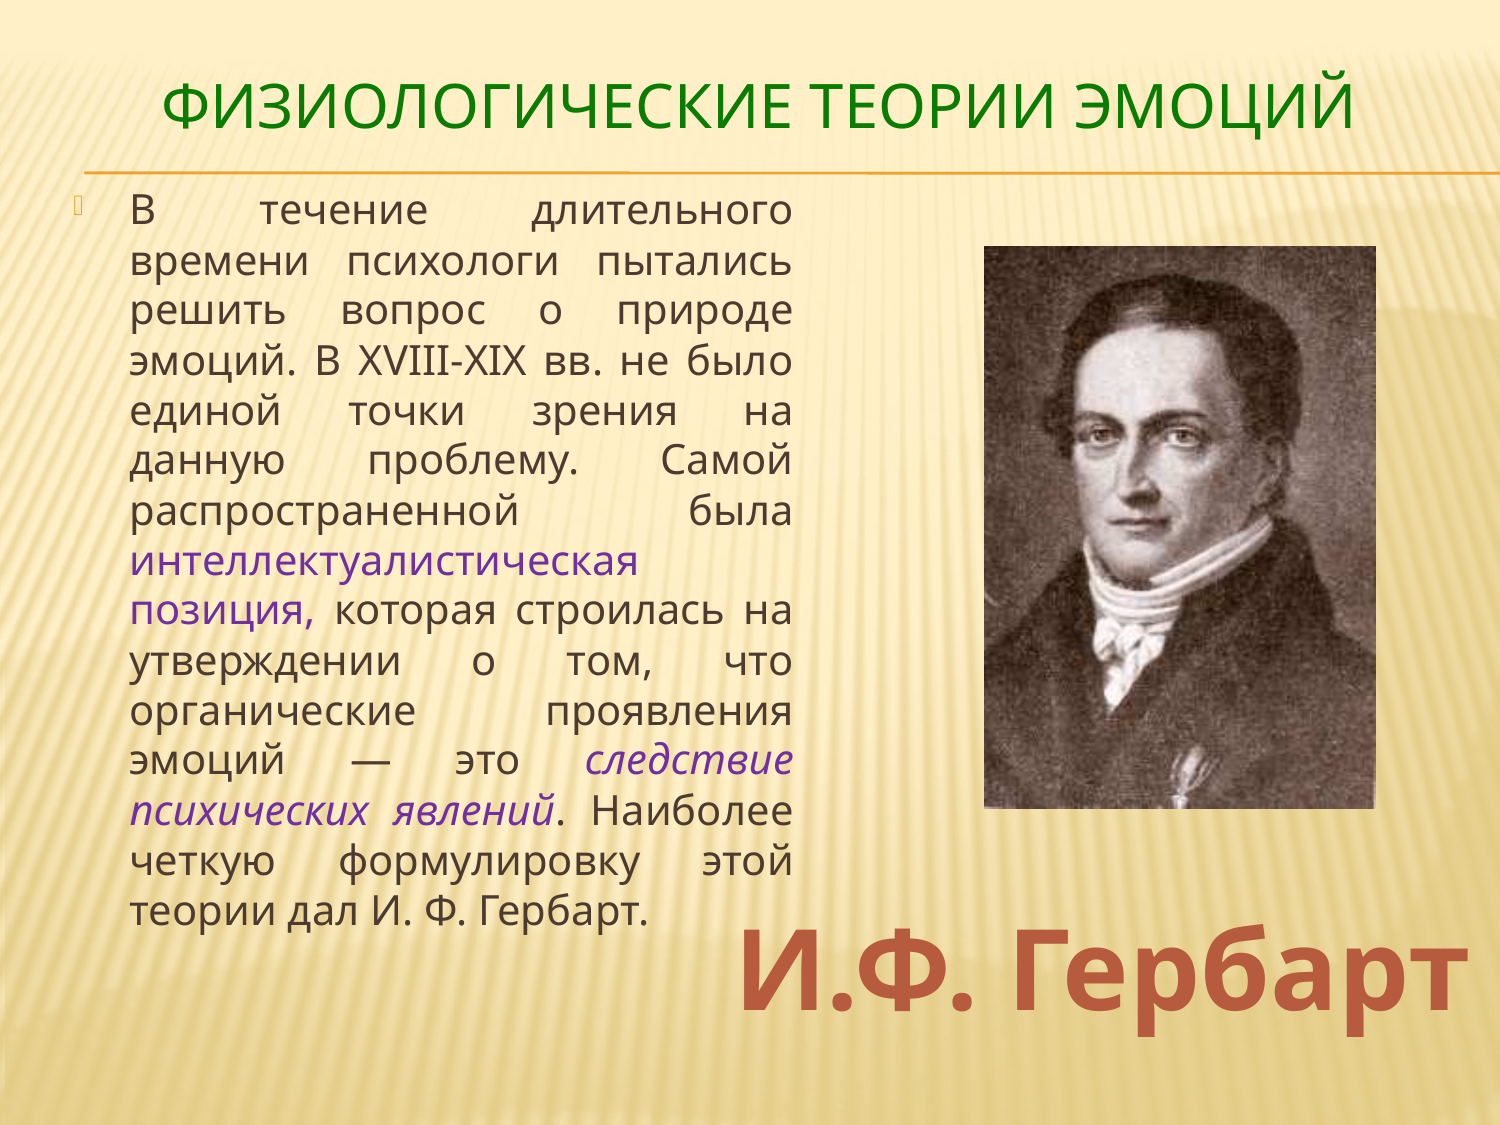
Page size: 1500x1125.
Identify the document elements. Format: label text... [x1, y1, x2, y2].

list В течение длительного времени психологи пытались решить вопрос о природе эмоций. В ХVIII-ХIХ вв. не было единой точки зрения на данную проблему. Самой распространенной была интеллектуалистическая позиция, которая строилась на утверждении о том, что органические проявления эмоций — это следствие психических явлений. Наиболее четкую формулировку этой теории дал И. Ф. Гербарт. [58, 175, 809, 997]
text_box И.Ф. Гербарт [719, 890, 1486, 1041]
title Физиологические теории эмоций [46, 35, 1472, 174]
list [984, 245, 1376, 809]
